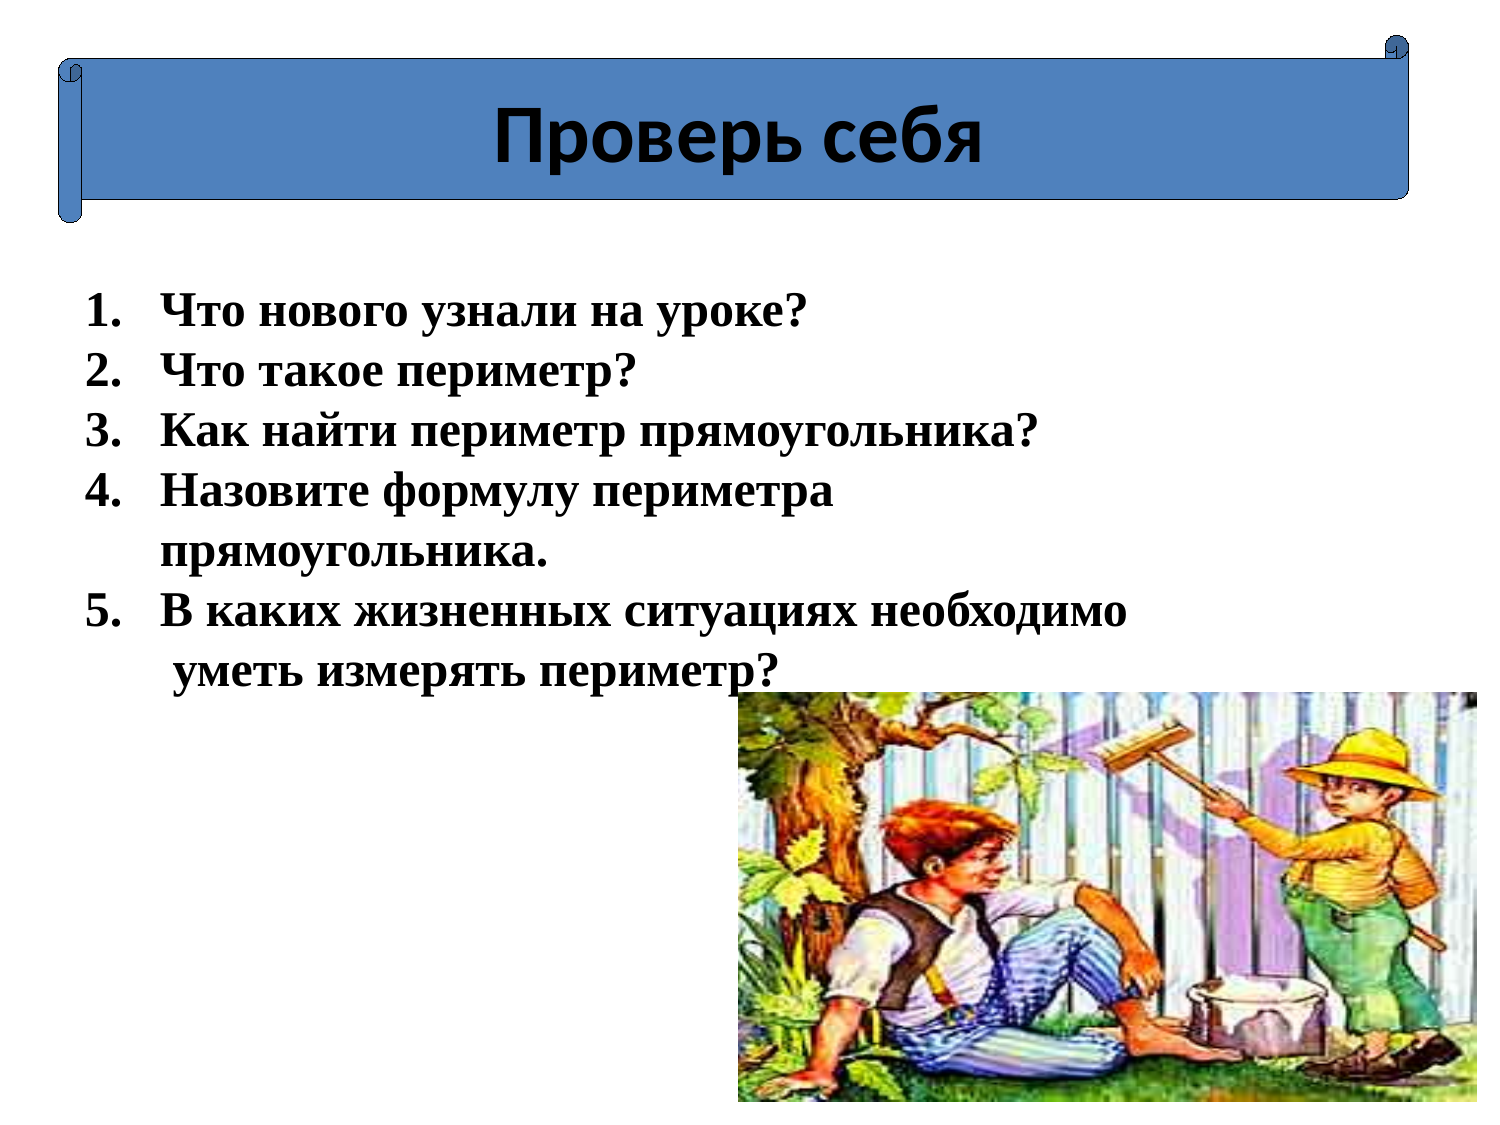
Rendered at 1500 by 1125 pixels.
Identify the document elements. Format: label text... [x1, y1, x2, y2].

text_box Проверь себя [58, 35, 1409, 223]
text_box Что нового узнали на уроке? Что такое периметр? Как найти периметр прямоугольника? Назовите формулу периметра прямоугольника. В каких жизненных ситуациях необходимо уметь измерять периметр? [70, 269, 1231, 705]
picture [737, 692, 1477, 1102]
